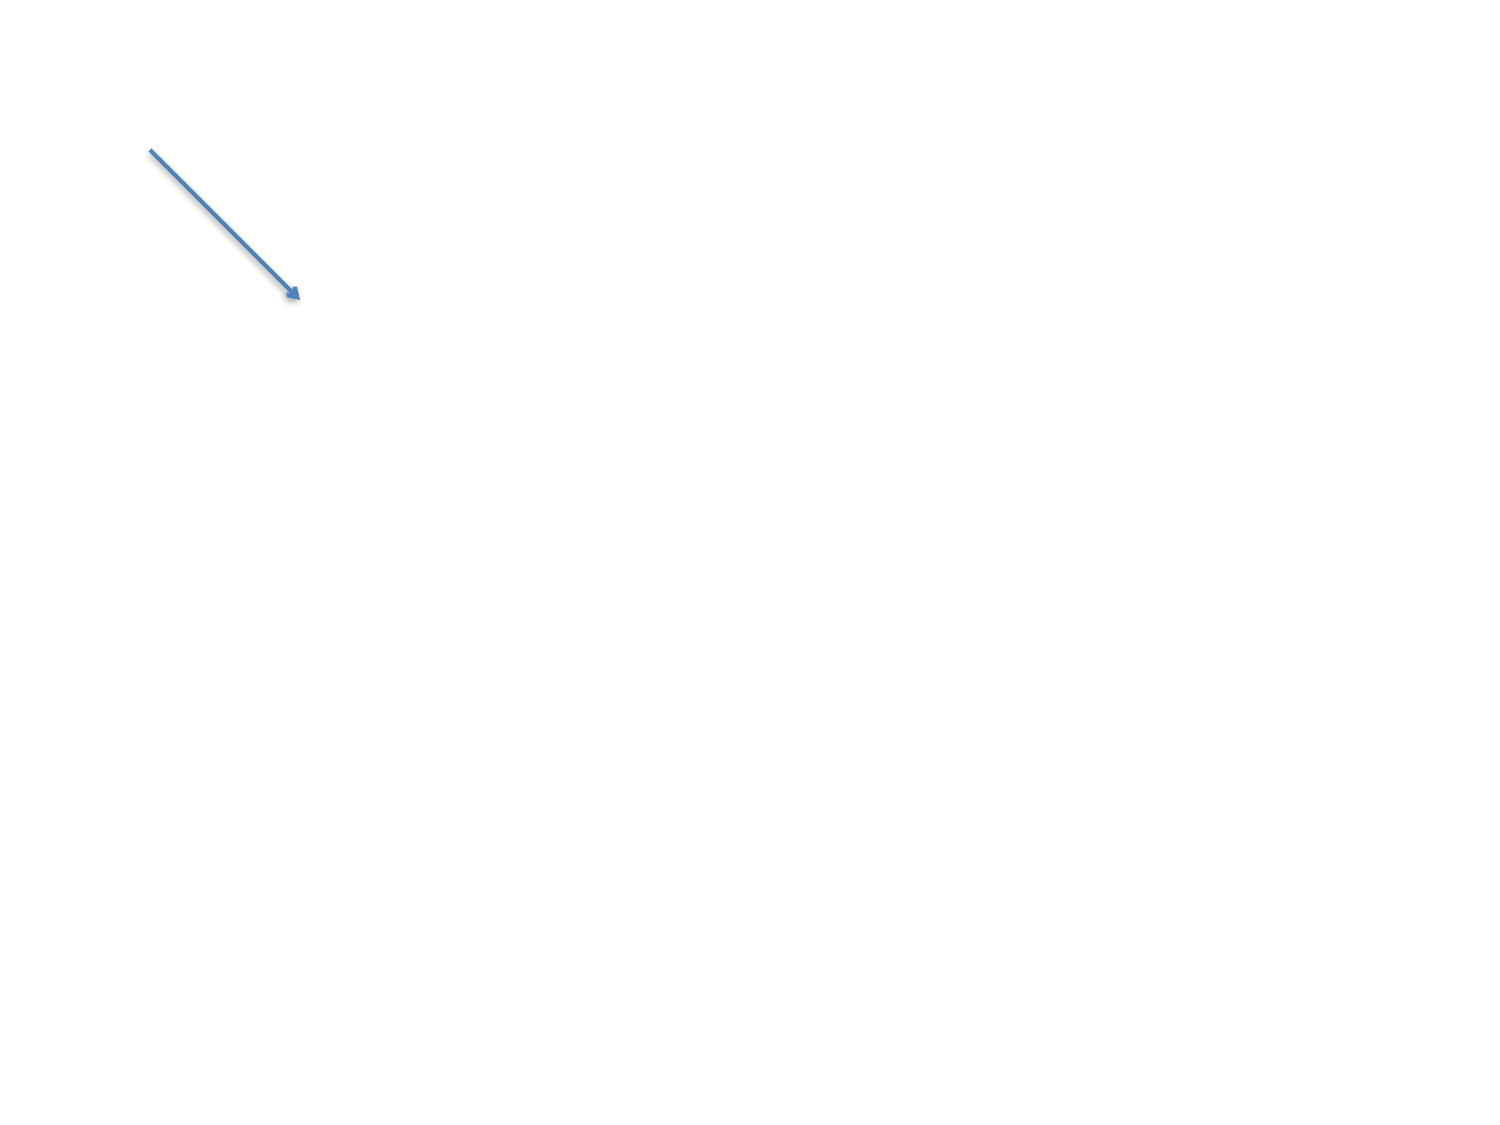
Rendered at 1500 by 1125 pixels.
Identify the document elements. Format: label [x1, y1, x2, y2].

text_box [149, 149, 301, 301]
